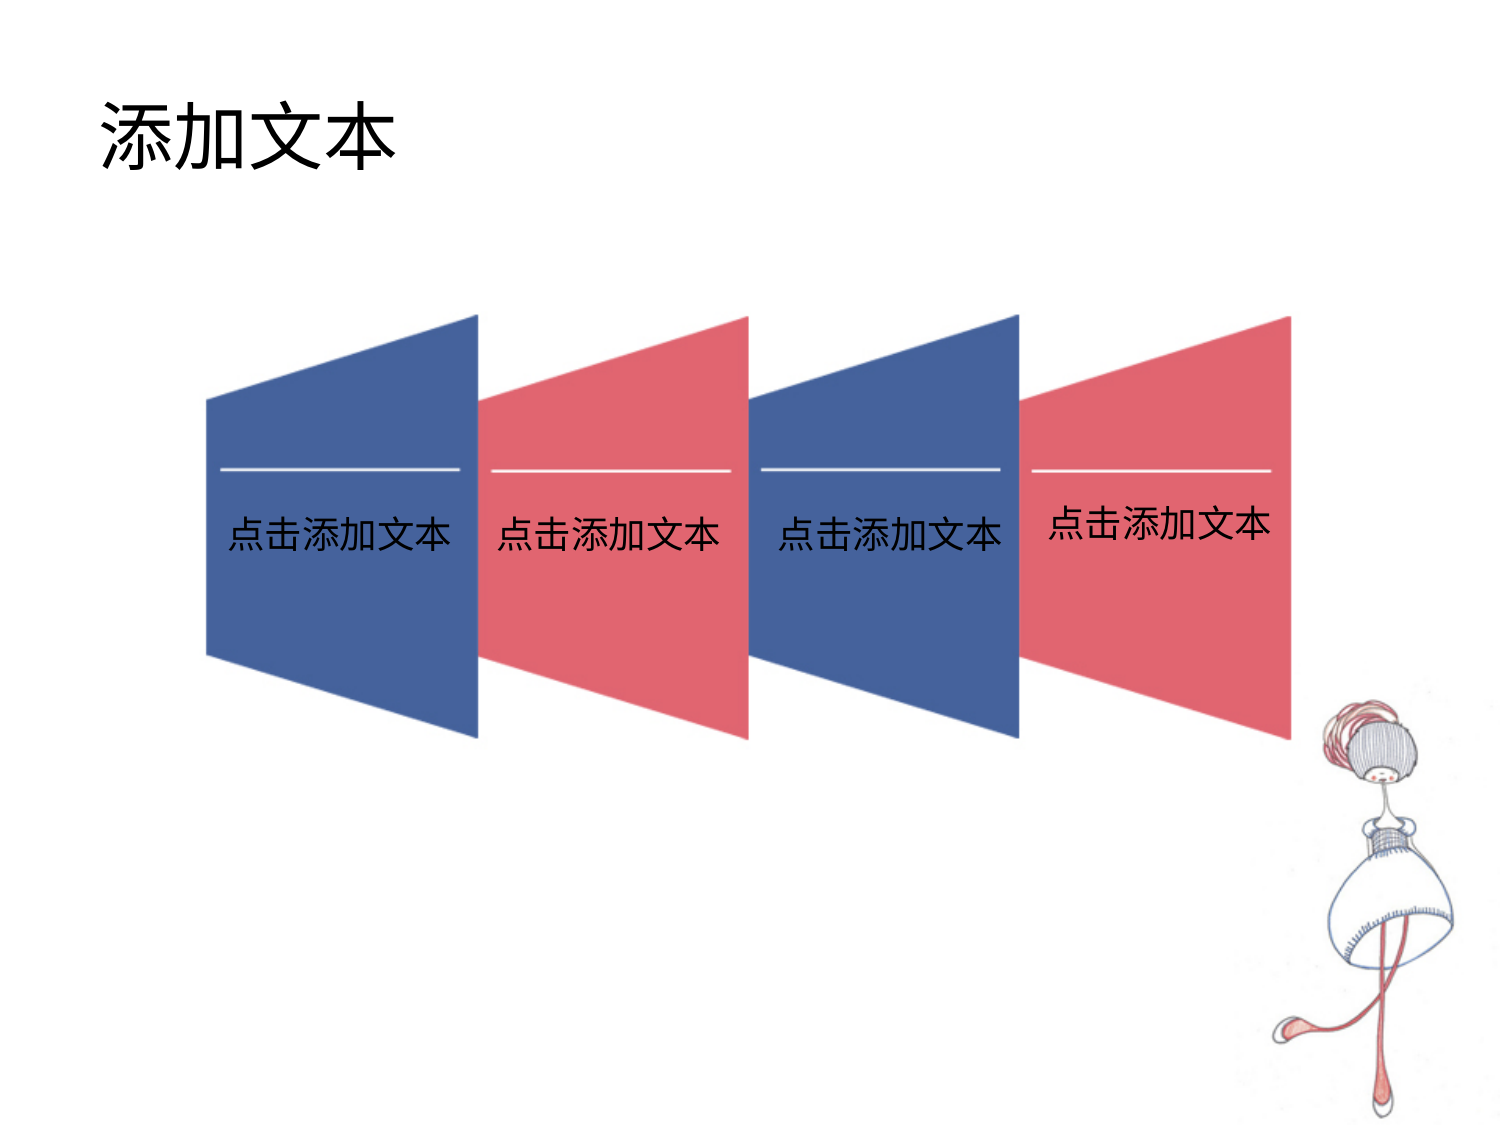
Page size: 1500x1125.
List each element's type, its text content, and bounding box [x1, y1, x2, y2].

picture [0, 0, 1500, 1125]
text_box 点击添加文本 [1032, 492, 1288, 552]
text_box 点击添加文本 [481, 503, 737, 564]
text_box 点击添加文本 [212, 503, 467, 564]
text_box 添加文本 [83, 81, 414, 187]
text_box 点击添加文本 [762, 503, 1018, 564]
